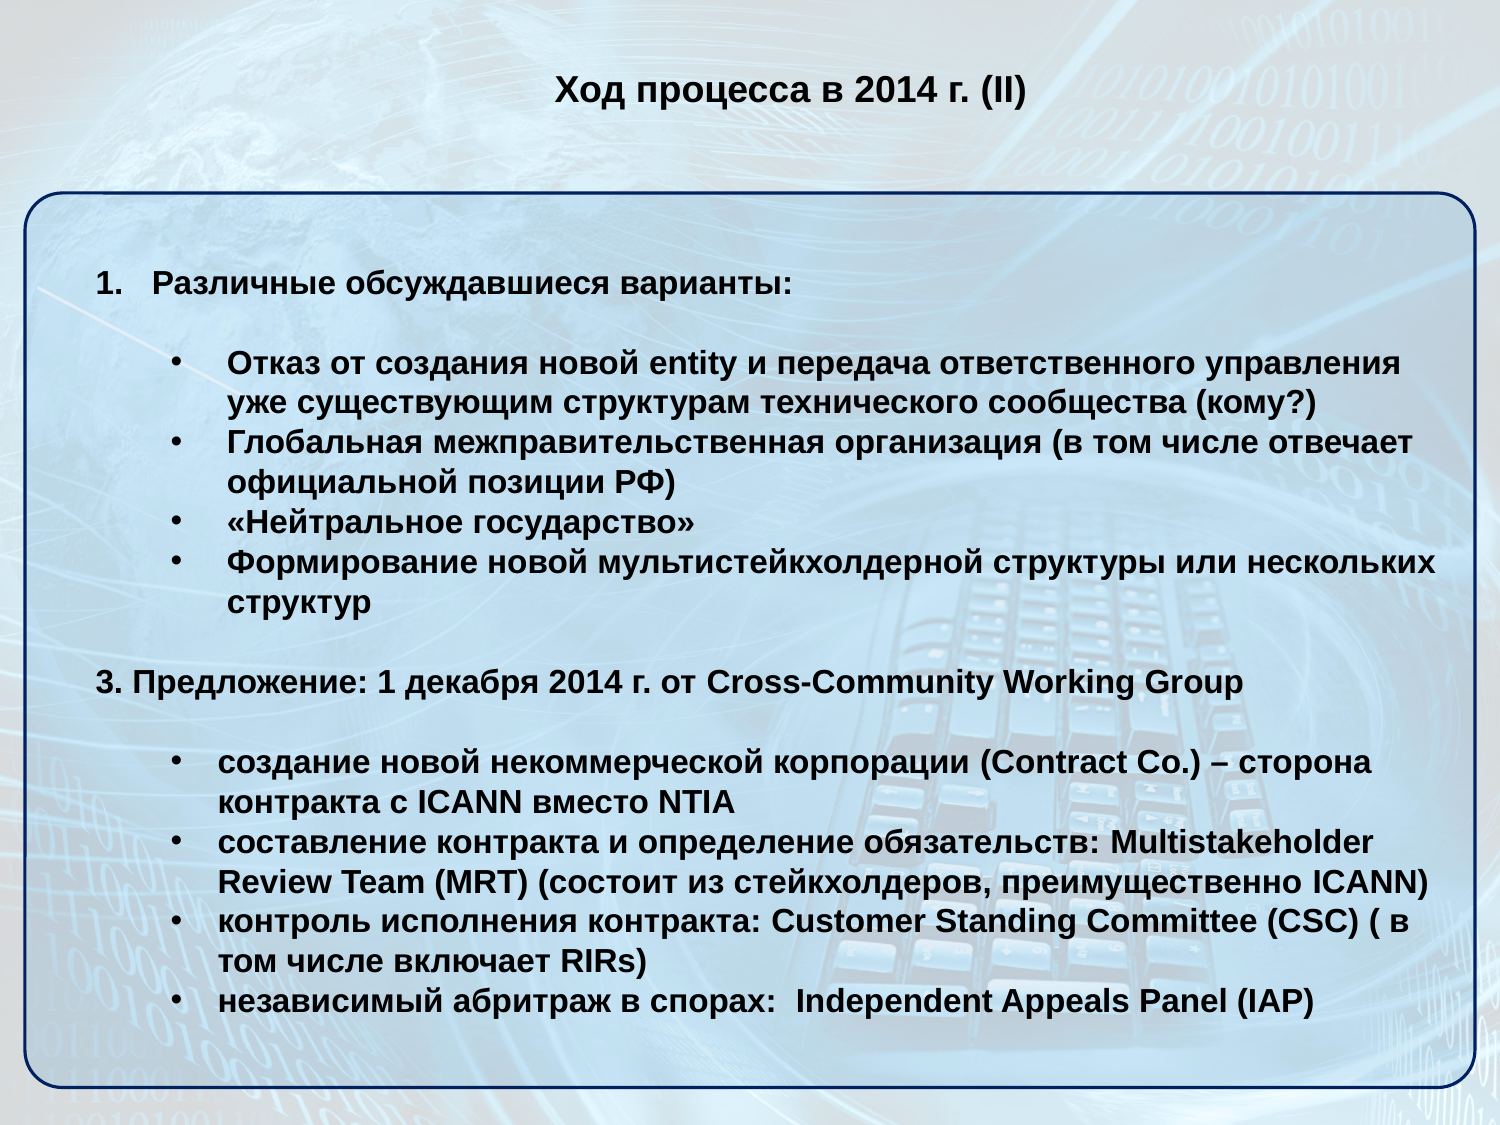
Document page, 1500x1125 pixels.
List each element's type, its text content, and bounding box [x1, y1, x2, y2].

picture [0, 0, 1500, 1125]
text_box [37, 287, 276, 413]
title Ход процесса в 2014 г. (II) [190, 25, 1391, 151]
text_box Различные обсуждавшиеся варианты: Отказ от создания новой entity и передача ответственного управления уже существующим структурам технического сообщества (кому?) Глобальная межправительственная организация (в том числе отвечает официальной позиции РФ) «Нейтральное государство» Формирование новой мультистейкхолдерной структуры или нескольких структур 3. Предложение: 1 декабря 2014 г. от Cross-Community Working Group создание новой некоммерческой корпорации (Contract Co.) – сторона контракта с ICANN вместо NTIA составление контракта и определение обязательств: Multistakeholder Review Team (MRT) (состоит из стейкхолдеров, преимущественно ICANN) контроль исполнения контракта: Customer Standing Committee (CSC) ( в том числе включает RIRs) независимый абритраж в спорах: Independent Appeals Panel (IAP) [23, 191, 1476, 1089]
